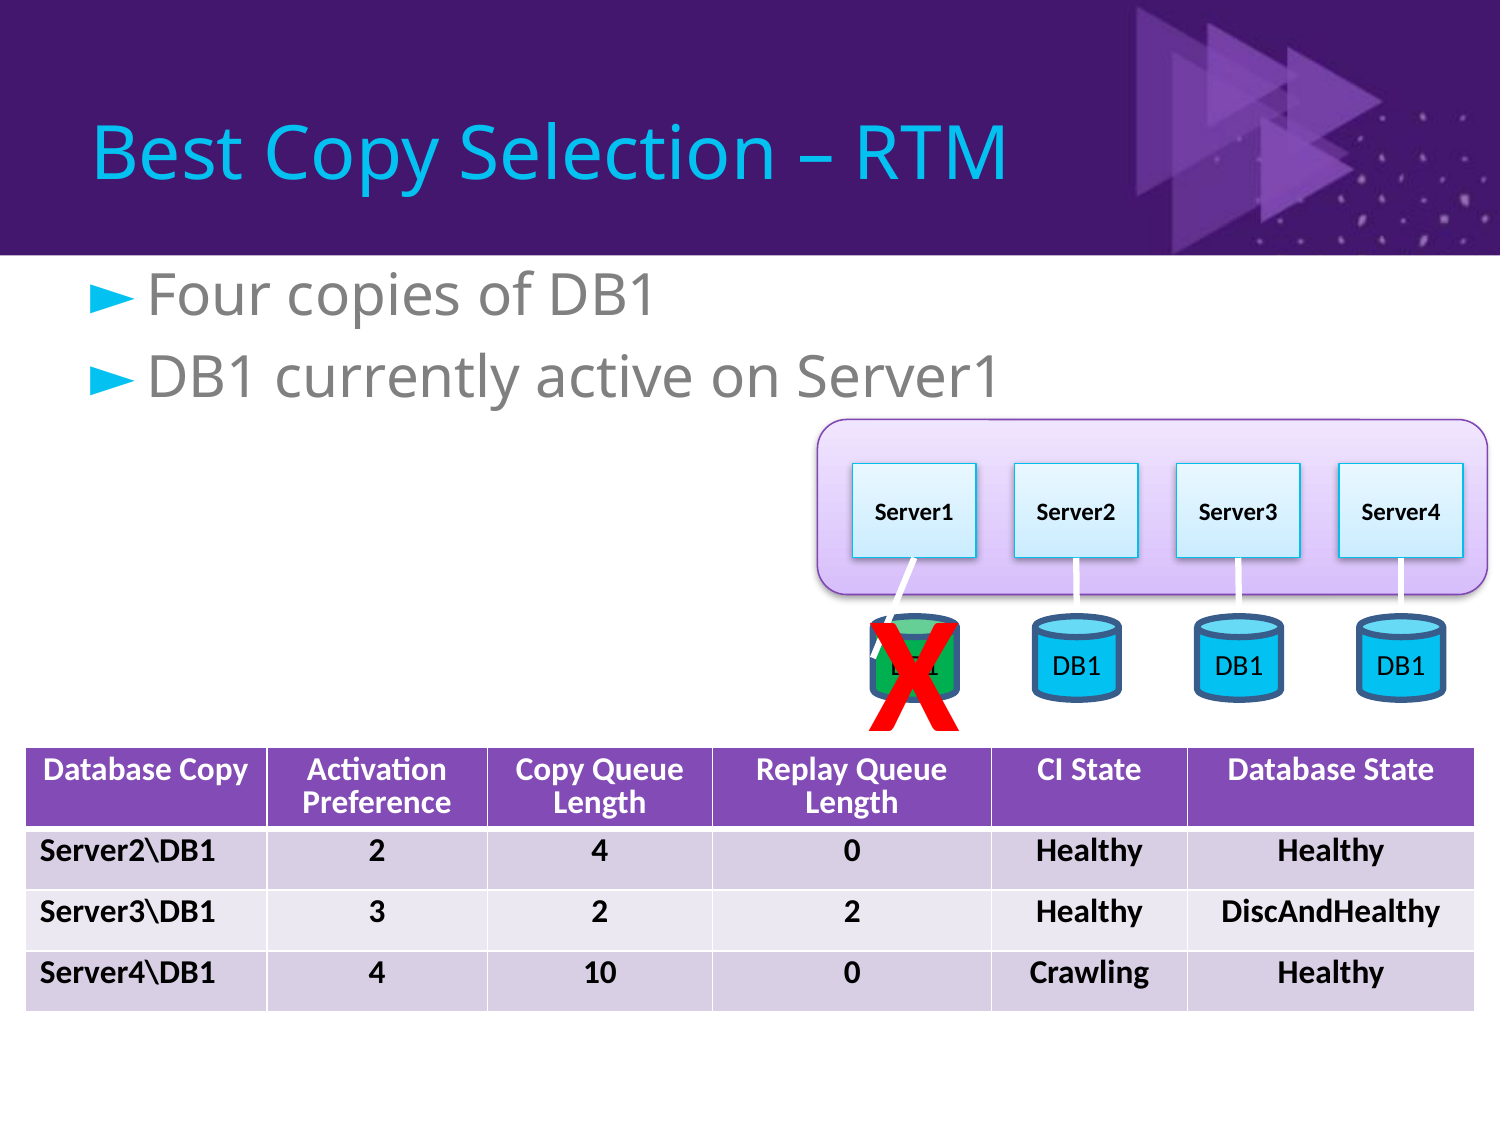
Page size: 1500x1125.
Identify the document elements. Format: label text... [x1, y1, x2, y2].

table_cell 0 [713, 952, 991, 1011]
table_cell Server2\DB1 [26, 832, 266, 889]
table_cell 3 [268, 891, 487, 950]
table_cell Crawling [992, 952, 1187, 1011]
text_box Server3 [1176, 463, 1301, 558]
table_cell DiscAndHealthy [1188, 891, 1474, 950]
table_cell Server3\DB1 [26, 891, 266, 950]
text_box Server1 [852, 463, 977, 557]
table_header CI State [992, 748, 1187, 826]
table_cell Healthy [992, 891, 1187, 950]
table_cell Server4\DB1 [26, 952, 266, 1011]
text_box DB1 [1195, 614, 1284, 702]
table_cell 4 [488, 832, 712, 889]
table_header Copy Queue Length [488, 748, 712, 826]
text_box [816, 418, 1489, 596]
text_box X [828, 557, 1000, 773]
table_cell 0 [713, 832, 991, 889]
table_cell 2 [713, 891, 991, 950]
picture [0, 0, 1500, 255]
table_cell 4 [268, 952, 487, 1011]
text_box Server4 [1338, 463, 1464, 558]
table_cell Healthy [992, 832, 1187, 889]
table_cell 2 [488, 891, 712, 950]
text_box DB1 [1357, 614, 1446, 702]
table_cell 2 [268, 832, 487, 889]
text_box DB1 [1032, 614, 1121, 702]
table_header Replay Queue Length [713, 748, 991, 826]
list Four copies of DB1 DB1 currently active on Server1 [75, 249, 1425, 747]
title Best Copy Selection – RTM [75, 56, 1425, 244]
table_header Database Copy [26, 748, 266, 826]
table_cell Healthy [1188, 832, 1474, 889]
table_cell Healthy [1188, 952, 1474, 1011]
table_header Activation Preference [268, 748, 487, 826]
table_header Database State [1188, 748, 1474, 826]
text_box Server2 [1014, 463, 1139, 558]
table_cell 10 [488, 952, 712, 1011]
